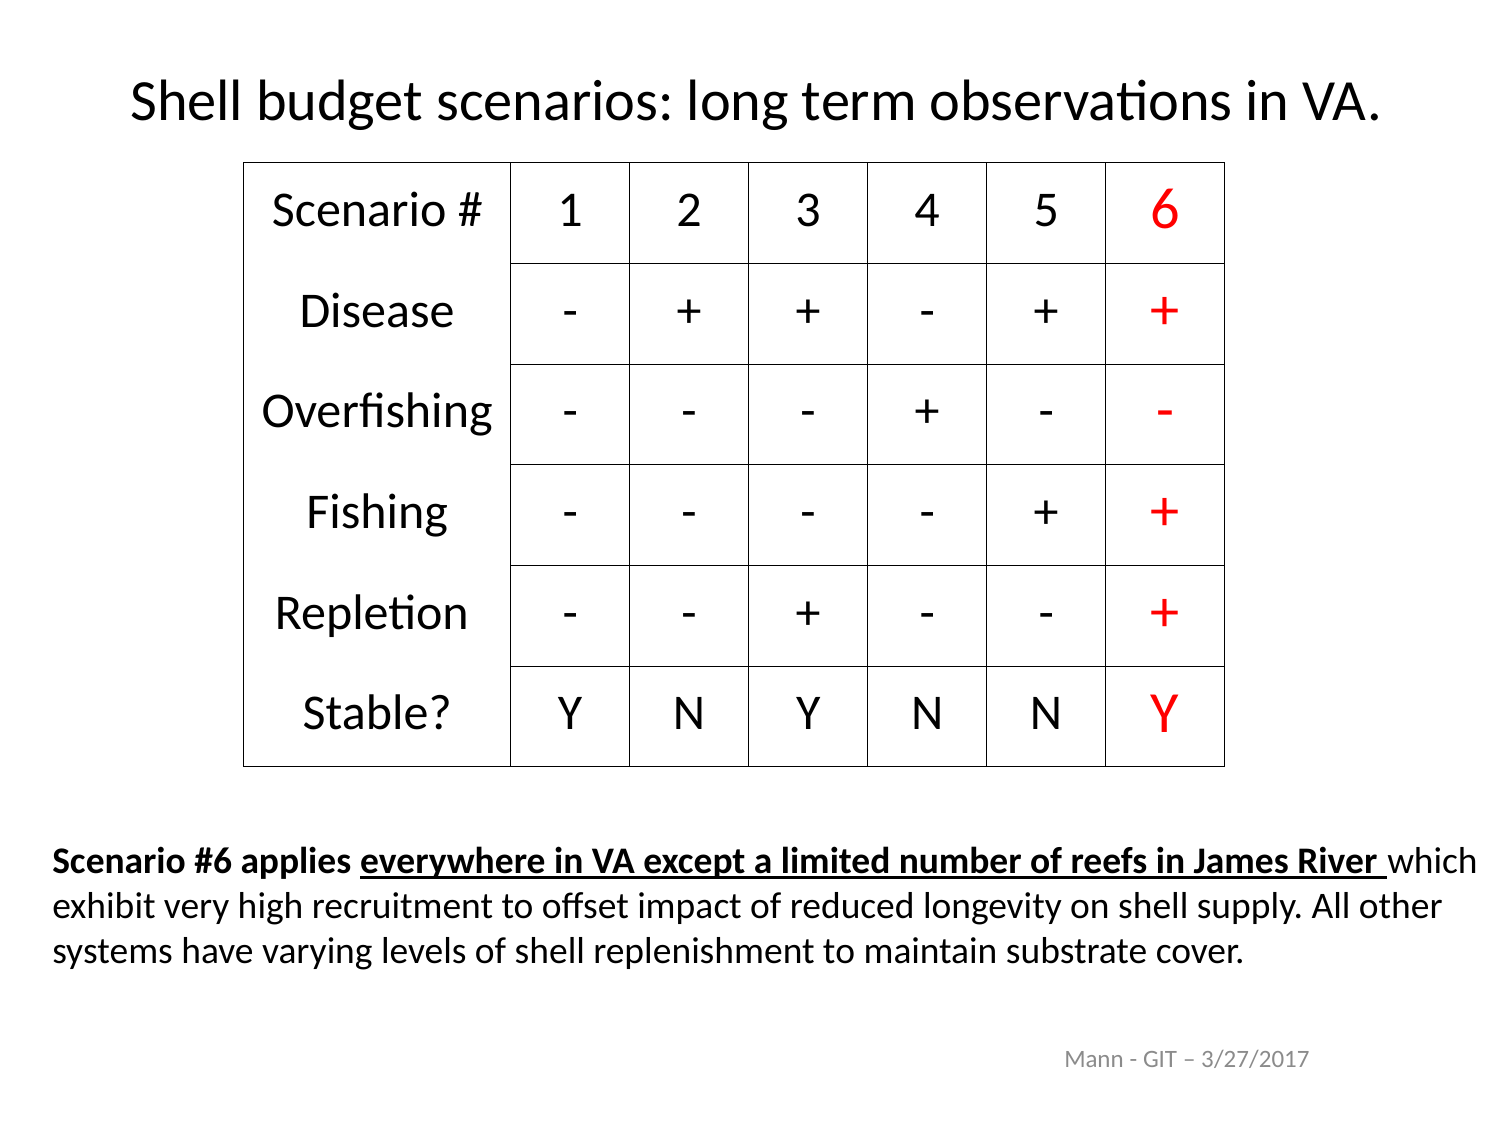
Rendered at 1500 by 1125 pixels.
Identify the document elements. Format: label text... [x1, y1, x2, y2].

table_cell Repletion [244, 565, 510, 666]
table_cell - [630, 566, 748, 666]
table_cell - [749, 365, 867, 464]
table_cell N [868, 667, 986, 766]
table_header 6 [1106, 163, 1224, 263]
table_cell - [749, 465, 867, 565]
table_cell - [868, 465, 986, 565]
table_cell + [1106, 264, 1224, 364]
table_header 5 [987, 163, 1105, 263]
table_header 1 [511, 163, 629, 263]
table_cell + [987, 465, 1105, 565]
table_header Scenario # [244, 163, 510, 263]
table_cell + [630, 264, 748, 364]
table_cell - [987, 566, 1105, 666]
table_cell + [1106, 465, 1224, 565]
table_cell Y [749, 667, 867, 766]
table_cell N [630, 667, 748, 766]
table_cell - [511, 264, 629, 364]
table_header 2 [630, 163, 748, 263]
table_cell N [987, 667, 1105, 766]
table_cell - [630, 465, 748, 565]
footer Mann - GIT – 3/27/2017 [950, 1042, 1425, 1103]
table_cell - [511, 365, 629, 464]
title Shell budget scenarios: long term observations in VA. [87, 32, 1425, 163]
table_cell - [630, 365, 748, 464]
table_header 4 [868, 163, 986, 263]
table_cell - [987, 365, 1105, 464]
table_cell Stable? [244, 666, 510, 766]
table_cell + [749, 566, 867, 666]
table_cell - [868, 566, 986, 666]
table_cell - [511, 465, 629, 565]
text_box Scenario #6 applies everywhere in VA except a limited number of reefs in James River which exhibit very high recruitment to offset impact of reduced longevity on shell supply. All other systems have varying levels of shell replenishment to maintain substrate cover. [37, 828, 1493, 979]
table_cell + [1106, 566, 1224, 666]
table_cell + [749, 264, 867, 364]
table_cell - [1106, 365, 1224, 464]
table_cell + [868, 365, 986, 464]
table_cell Y [1106, 667, 1224, 766]
table_cell - [868, 264, 986, 364]
table_header 3 [749, 163, 867, 263]
table_cell - [511, 566, 629, 666]
table_cell Fishing [244, 465, 510, 565]
table_cell Disease [244, 263, 510, 364]
table_cell Y [511, 667, 629, 766]
table_cell + [987, 264, 1105, 364]
table_cell Overfishing [244, 364, 510, 465]
